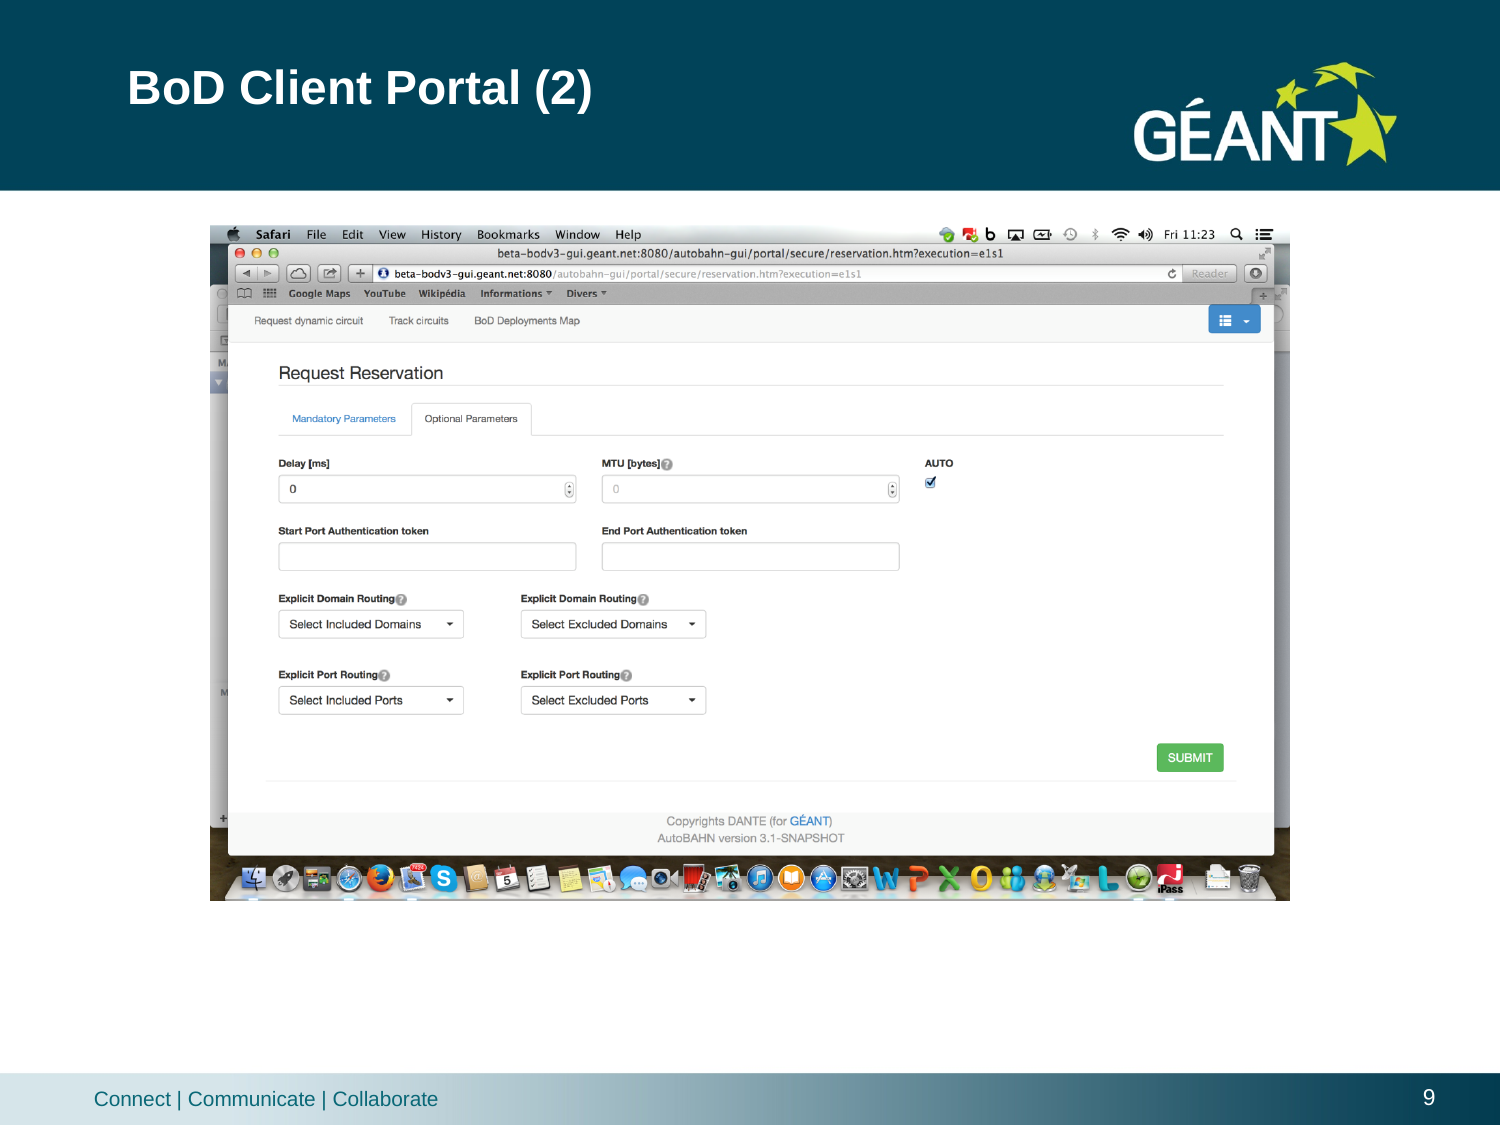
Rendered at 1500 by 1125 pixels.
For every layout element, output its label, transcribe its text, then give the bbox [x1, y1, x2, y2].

picture [0, 191, 1500, 1125]
picture [1376, 112, 1397, 134]
picture [1328, 95, 1386, 165]
picture [1214, 79, 1338, 161]
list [209, 224, 1291, 901]
picture [1134, 110, 1175, 161]
picture [1181, 111, 1211, 161]
picture [1187, 98, 1203, 107]
title BoD Client Portal (2) [112, 49, 1103, 192]
picture [1313, 62, 1374, 89]
